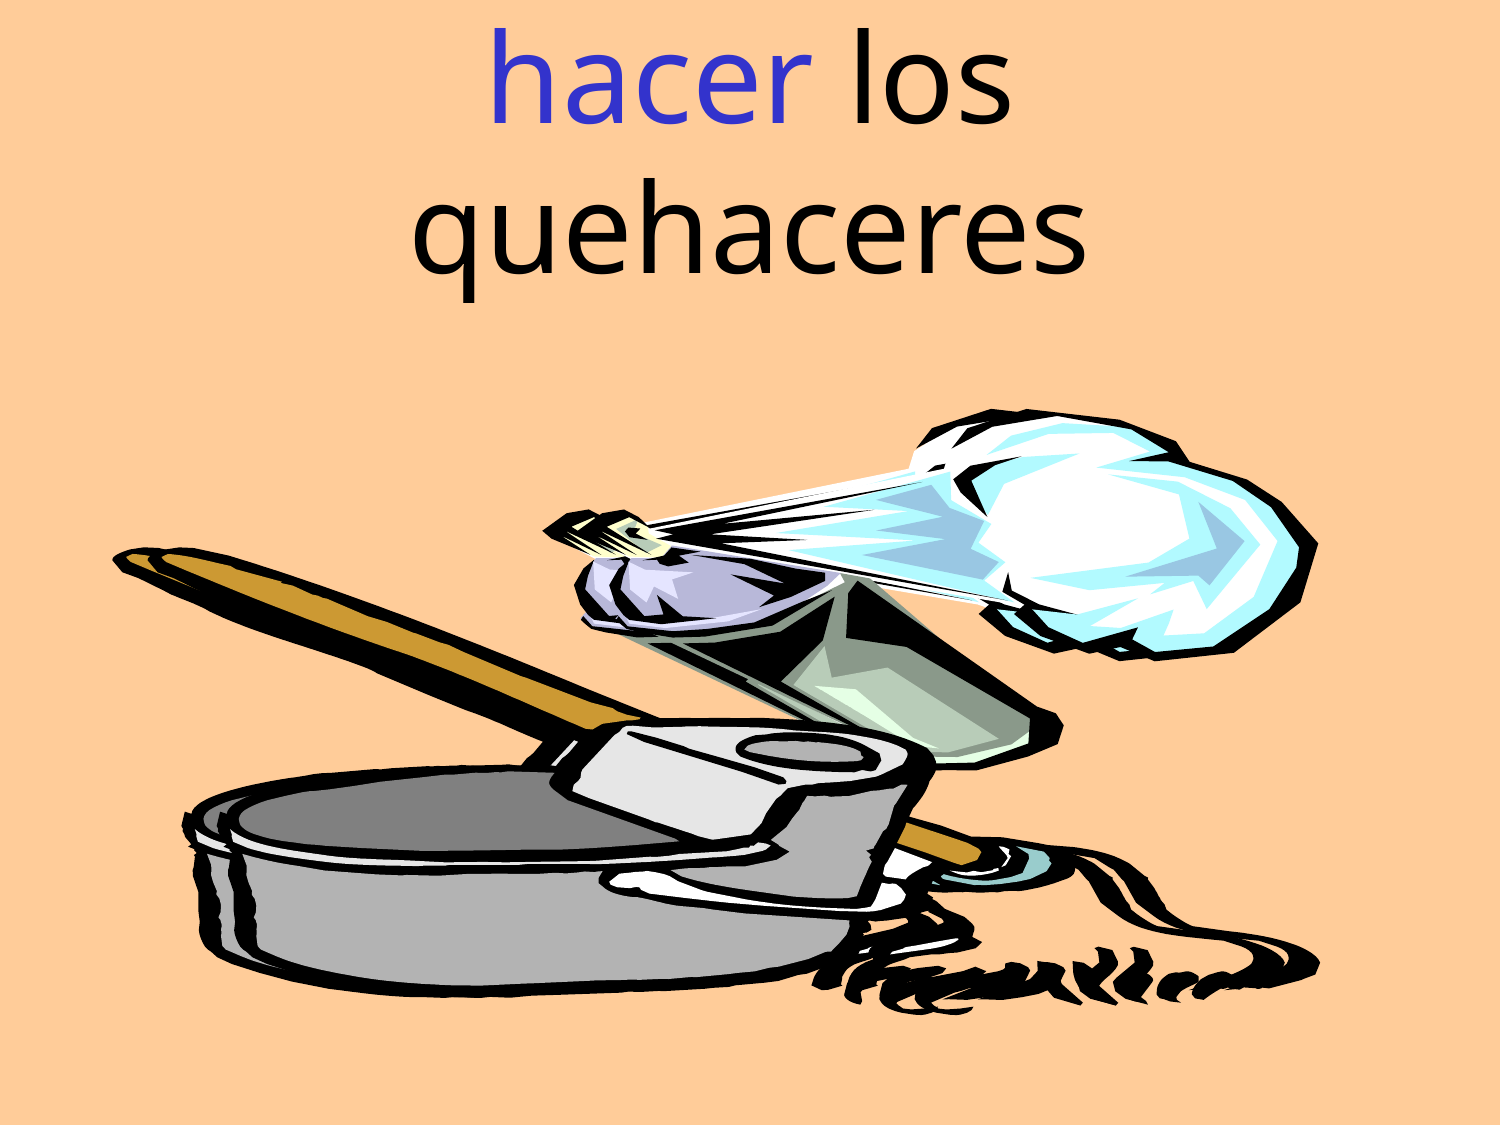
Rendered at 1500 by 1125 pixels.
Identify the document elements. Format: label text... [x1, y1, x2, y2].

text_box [147, 408, 1358, 1071]
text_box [111, 408, 146, 1071]
title hacer los quehaceres [112, 54, 1388, 243]
